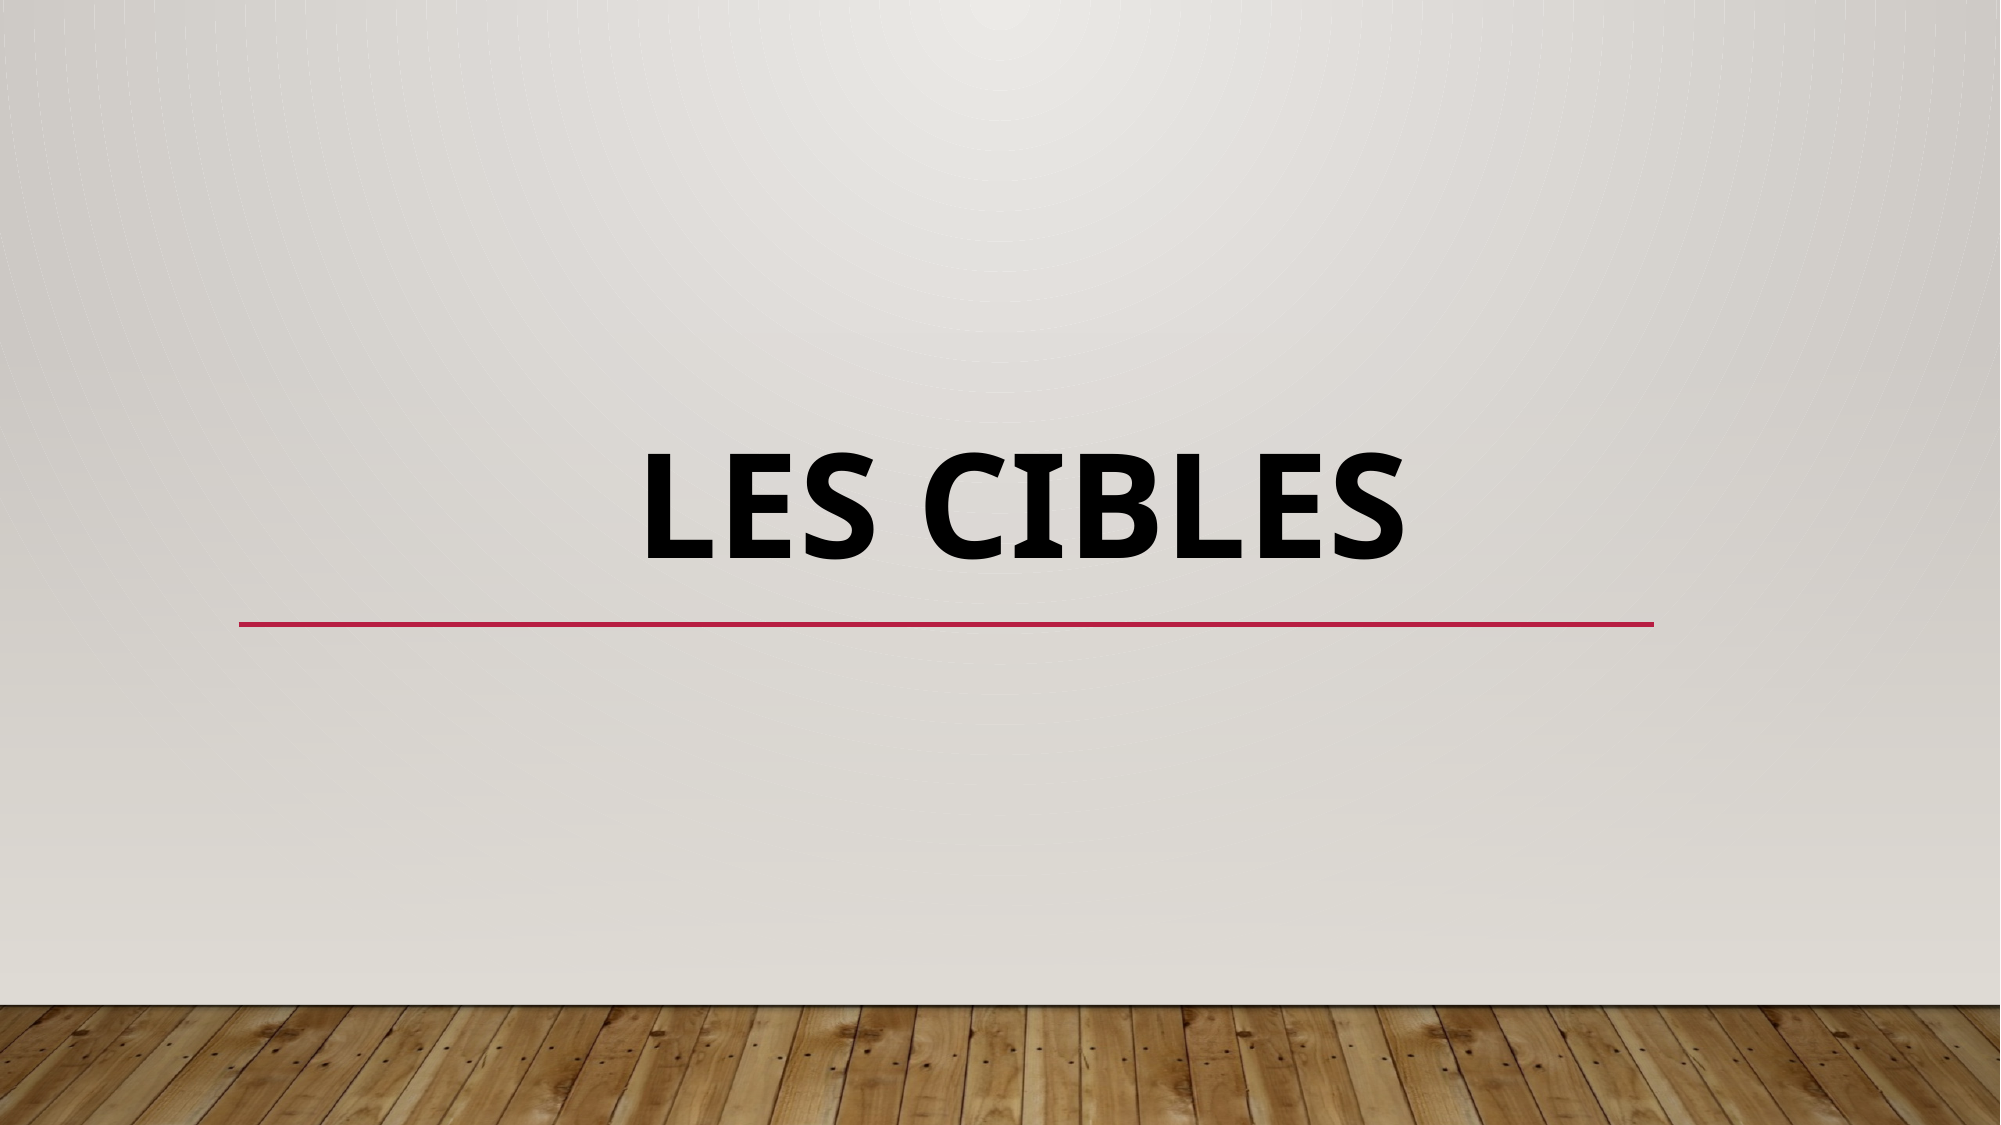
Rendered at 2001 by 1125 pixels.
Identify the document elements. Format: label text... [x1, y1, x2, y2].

title LES CIBLES [238, 394, 1657, 598]
picture [0, 1005, 2000, 1125]
